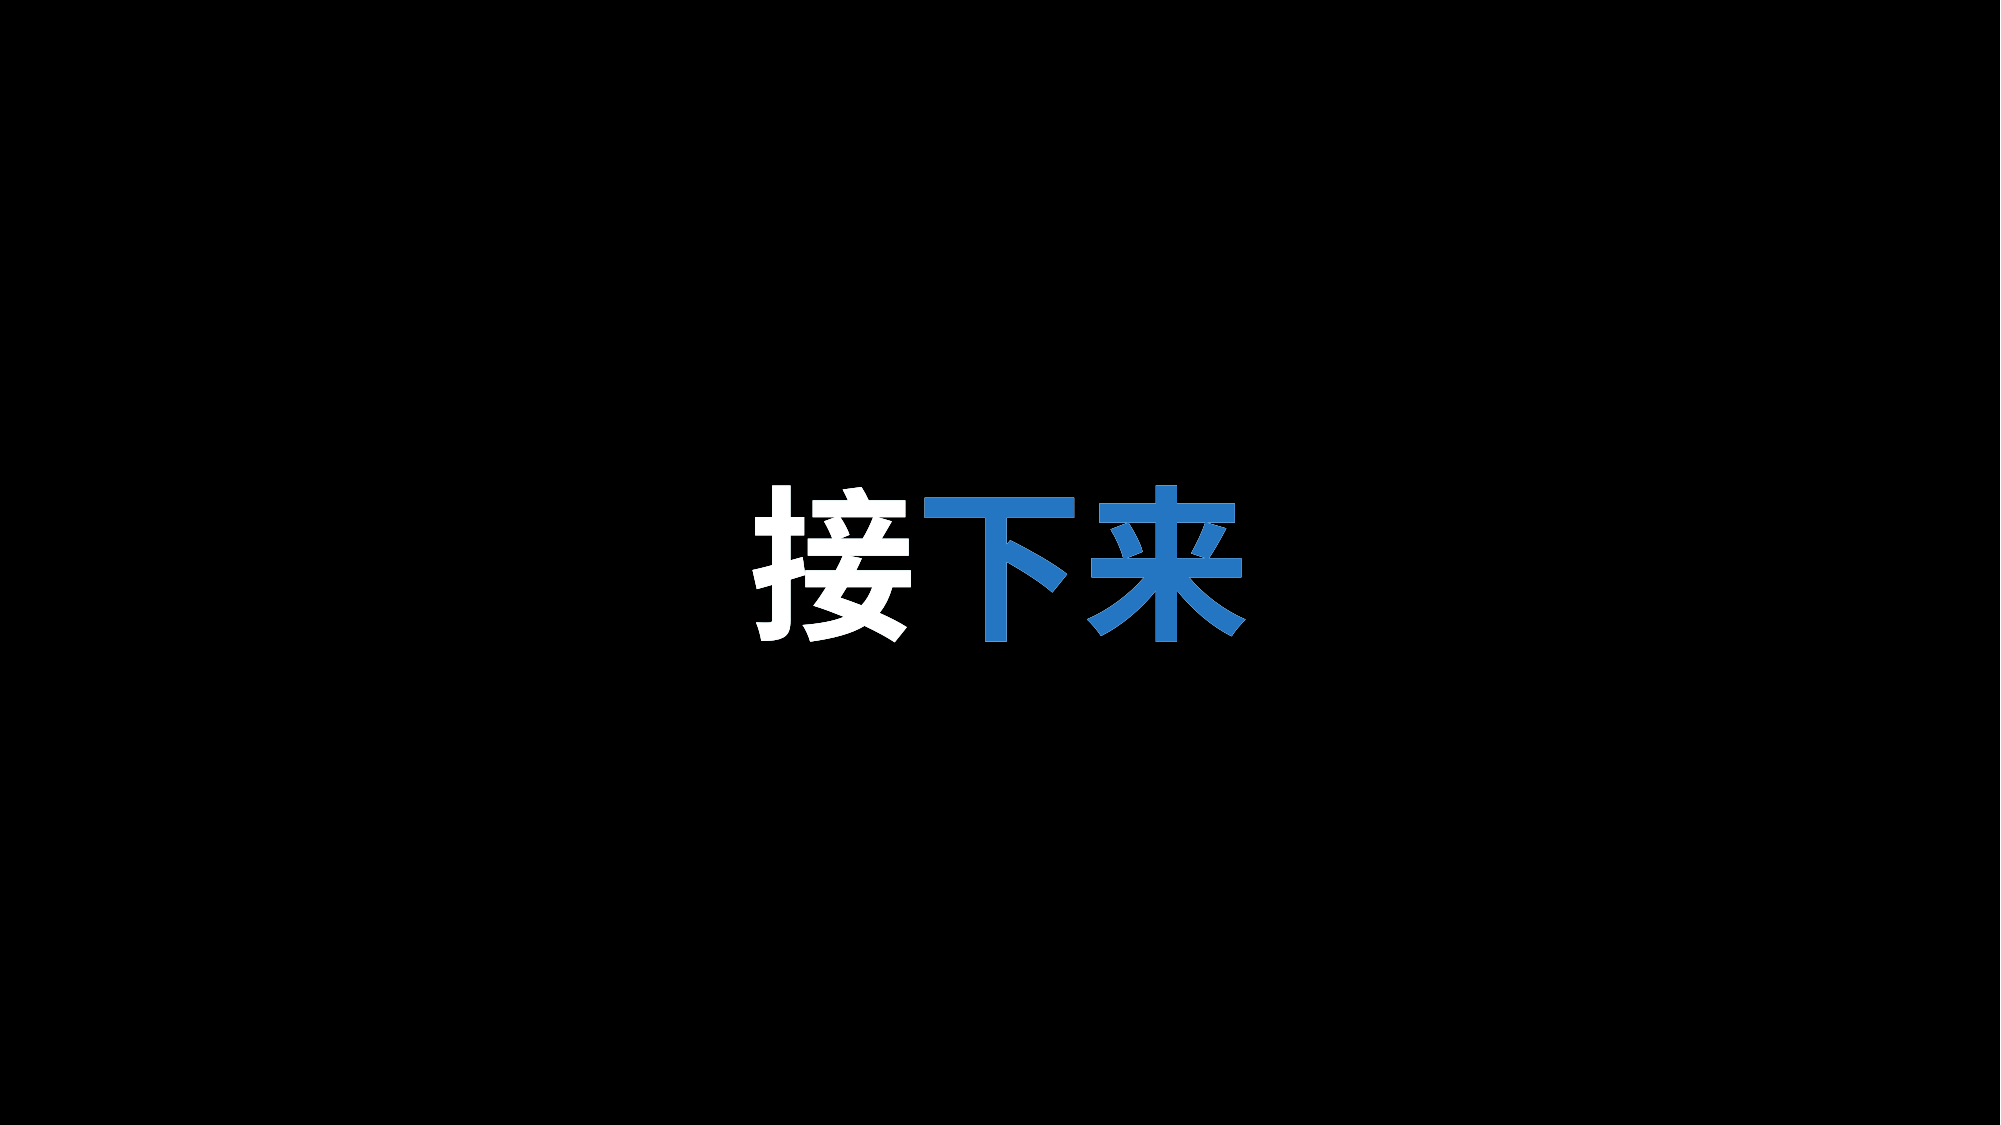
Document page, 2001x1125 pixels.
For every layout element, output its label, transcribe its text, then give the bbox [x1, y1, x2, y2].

text_box 接下来 [595, 453, 1405, 669]
